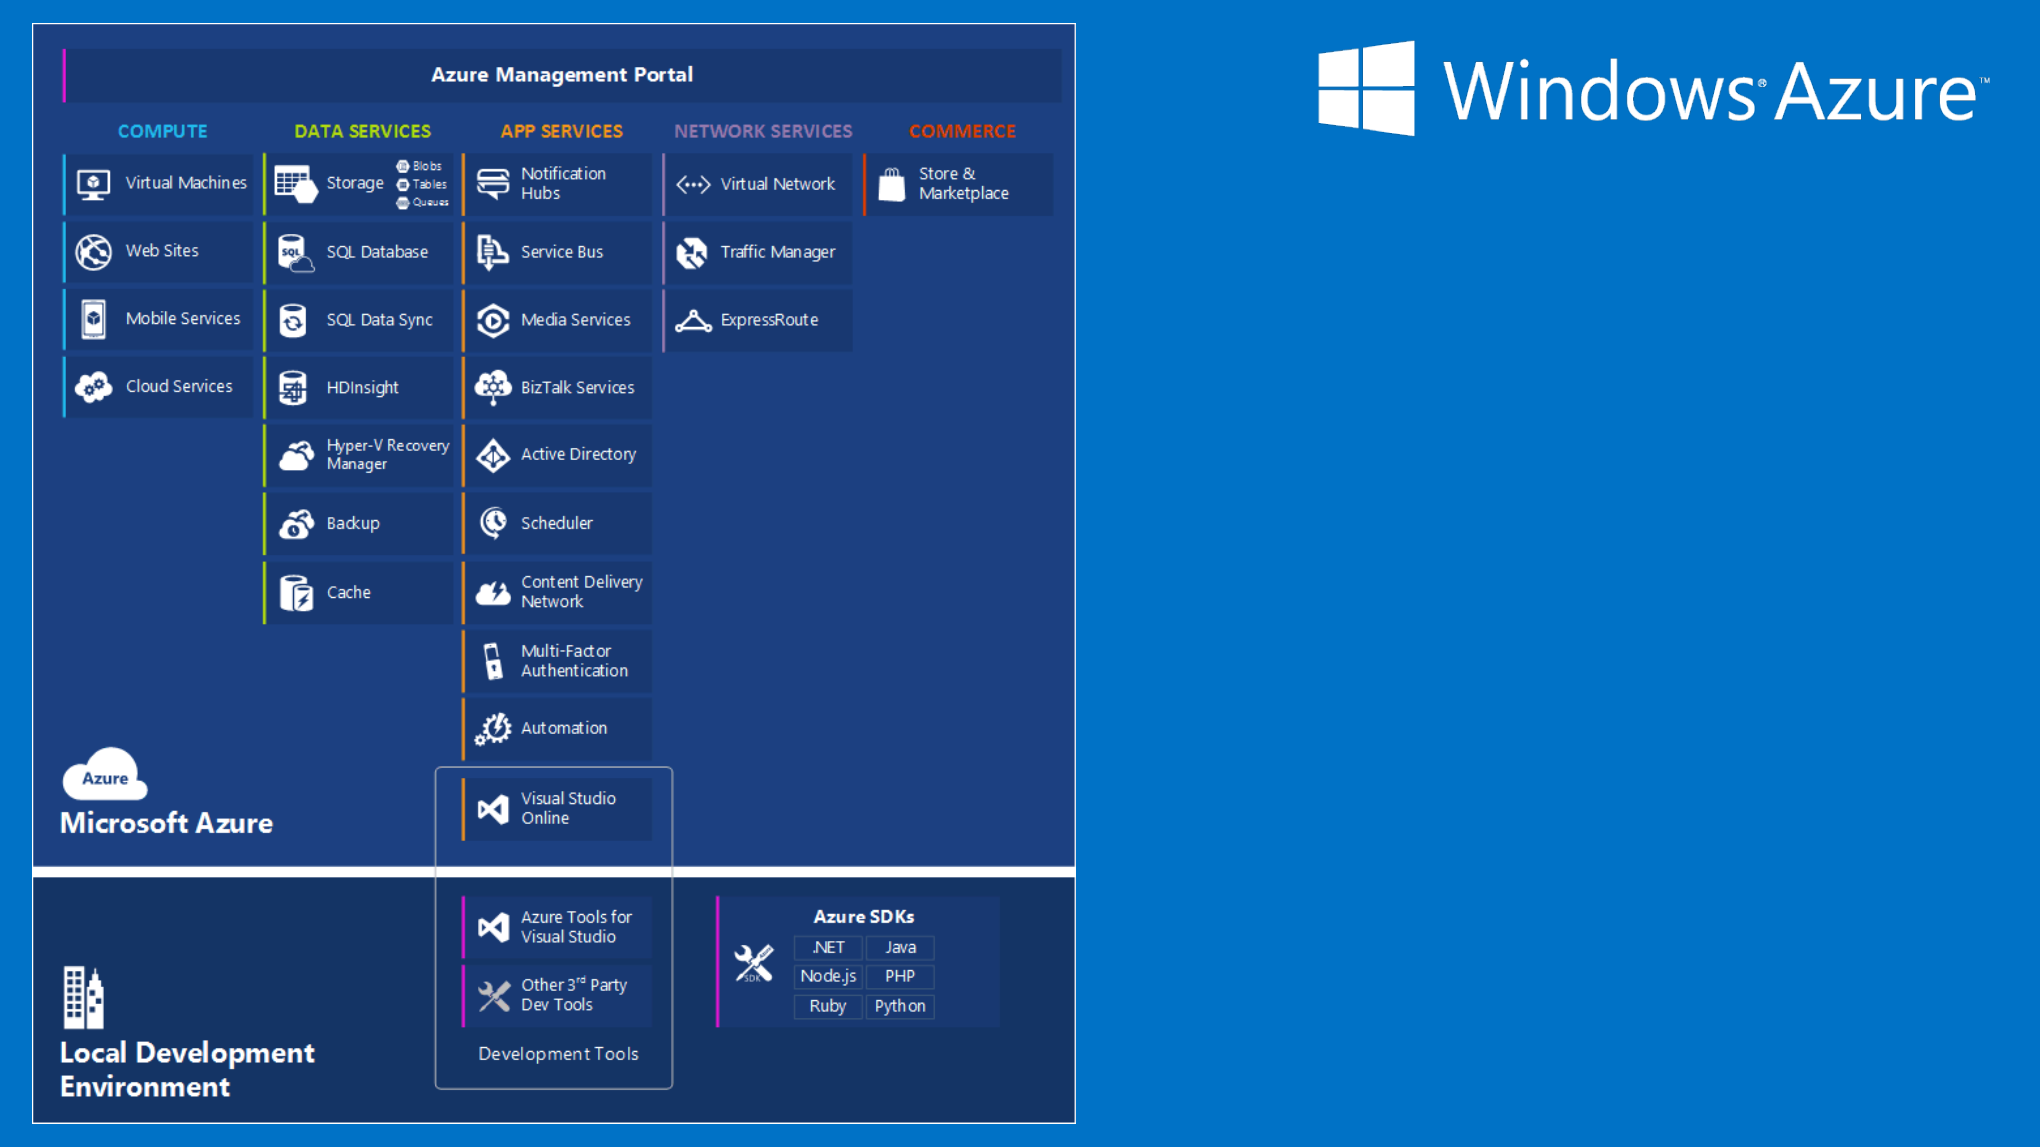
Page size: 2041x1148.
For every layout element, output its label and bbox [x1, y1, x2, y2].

picture [1307, 35, 2000, 142]
picture [32, 23, 1076, 1124]
